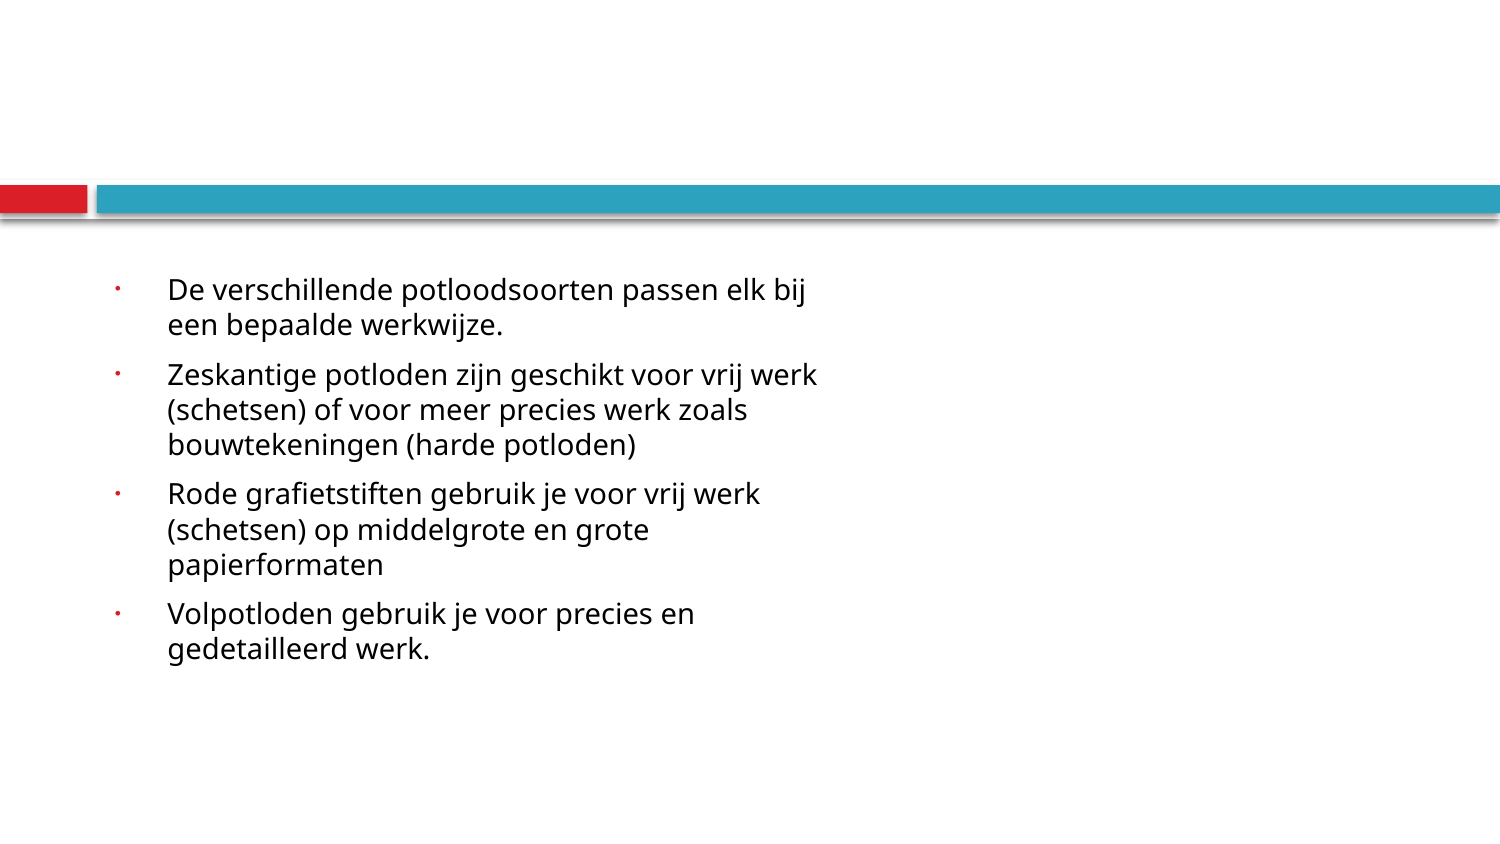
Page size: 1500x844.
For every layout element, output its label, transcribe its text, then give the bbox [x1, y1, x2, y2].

list De verschillende potloodsoorten passen elk bij een bepaalde werkwijze. Zeskantige potloden zijn geschikt voor vrij werk (schetsen) of voor meer precies werk zoals bouwtekeningen (harde potloden) Rode grafietstiften gebruik je voor vrij werk (schetsen) op middelgrote en grote papierformaten Volpotloden gebruik je voor precies en gedetailleerd werk. [100, 263, 857, 800]
